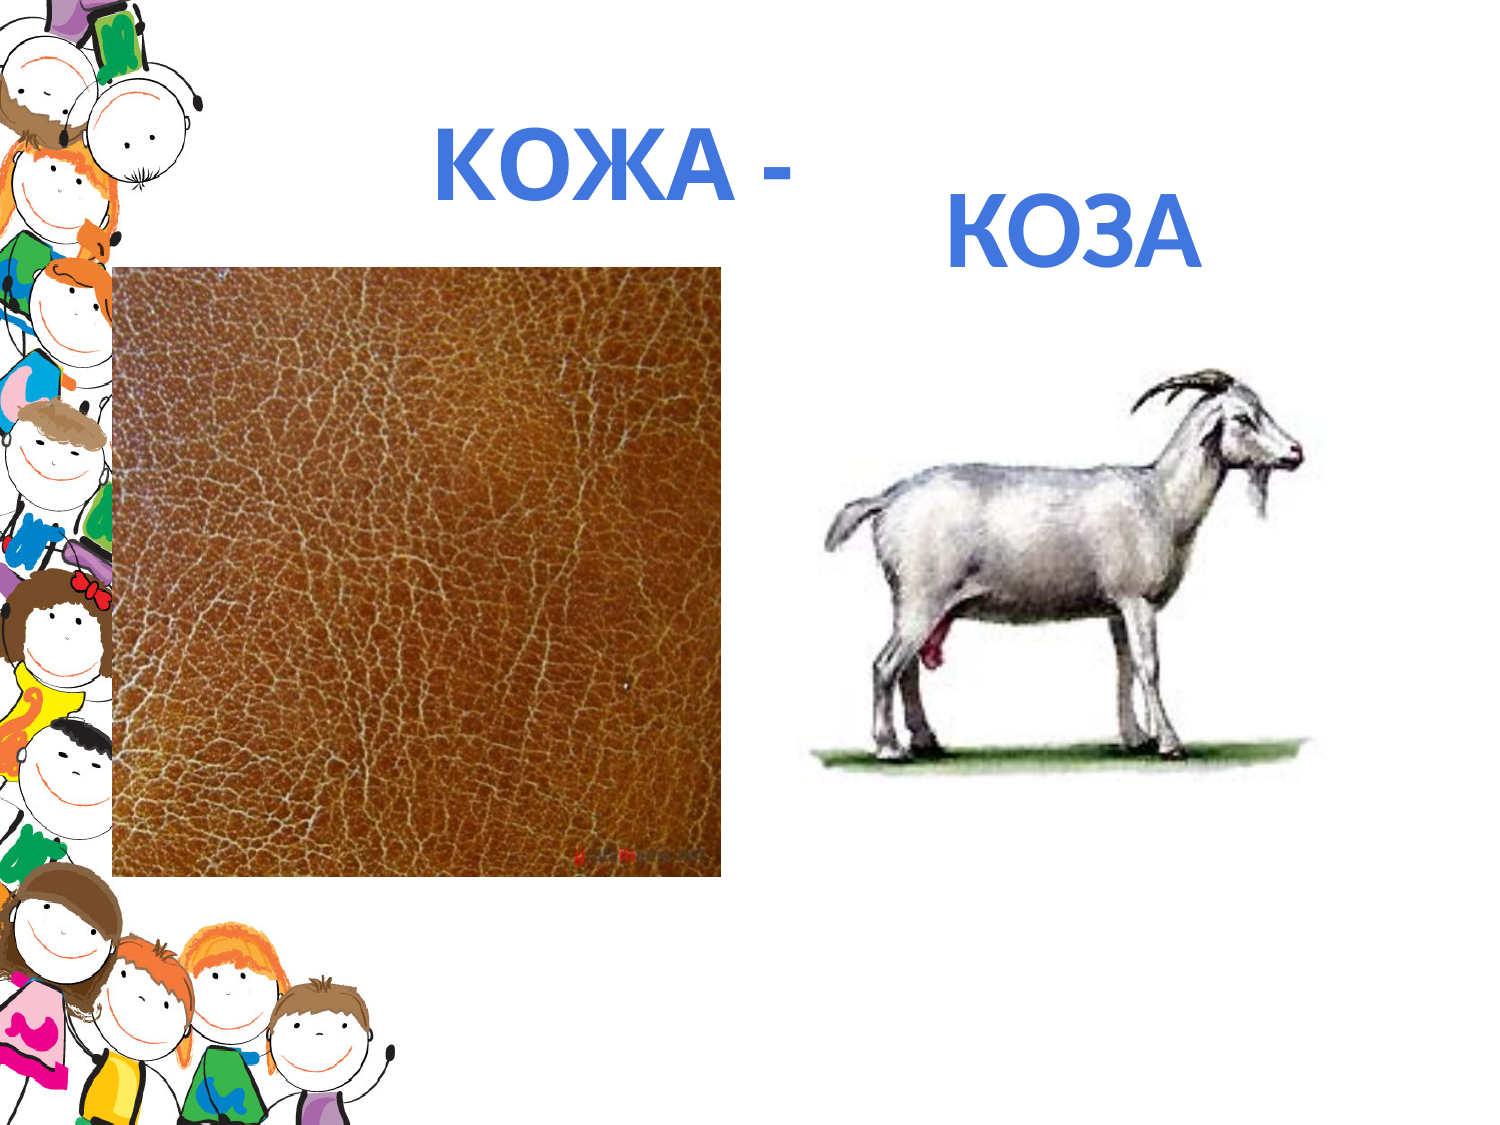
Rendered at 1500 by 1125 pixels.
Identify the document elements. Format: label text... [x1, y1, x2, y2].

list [793, 278, 1333, 871]
picture [0, 262, 10, 274]
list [111, 266, 722, 878]
text_box КОЗА [930, 147, 1218, 276]
title КОЖА - [103, 59, 1397, 278]
picture [0, 0, 1500, 1125]
